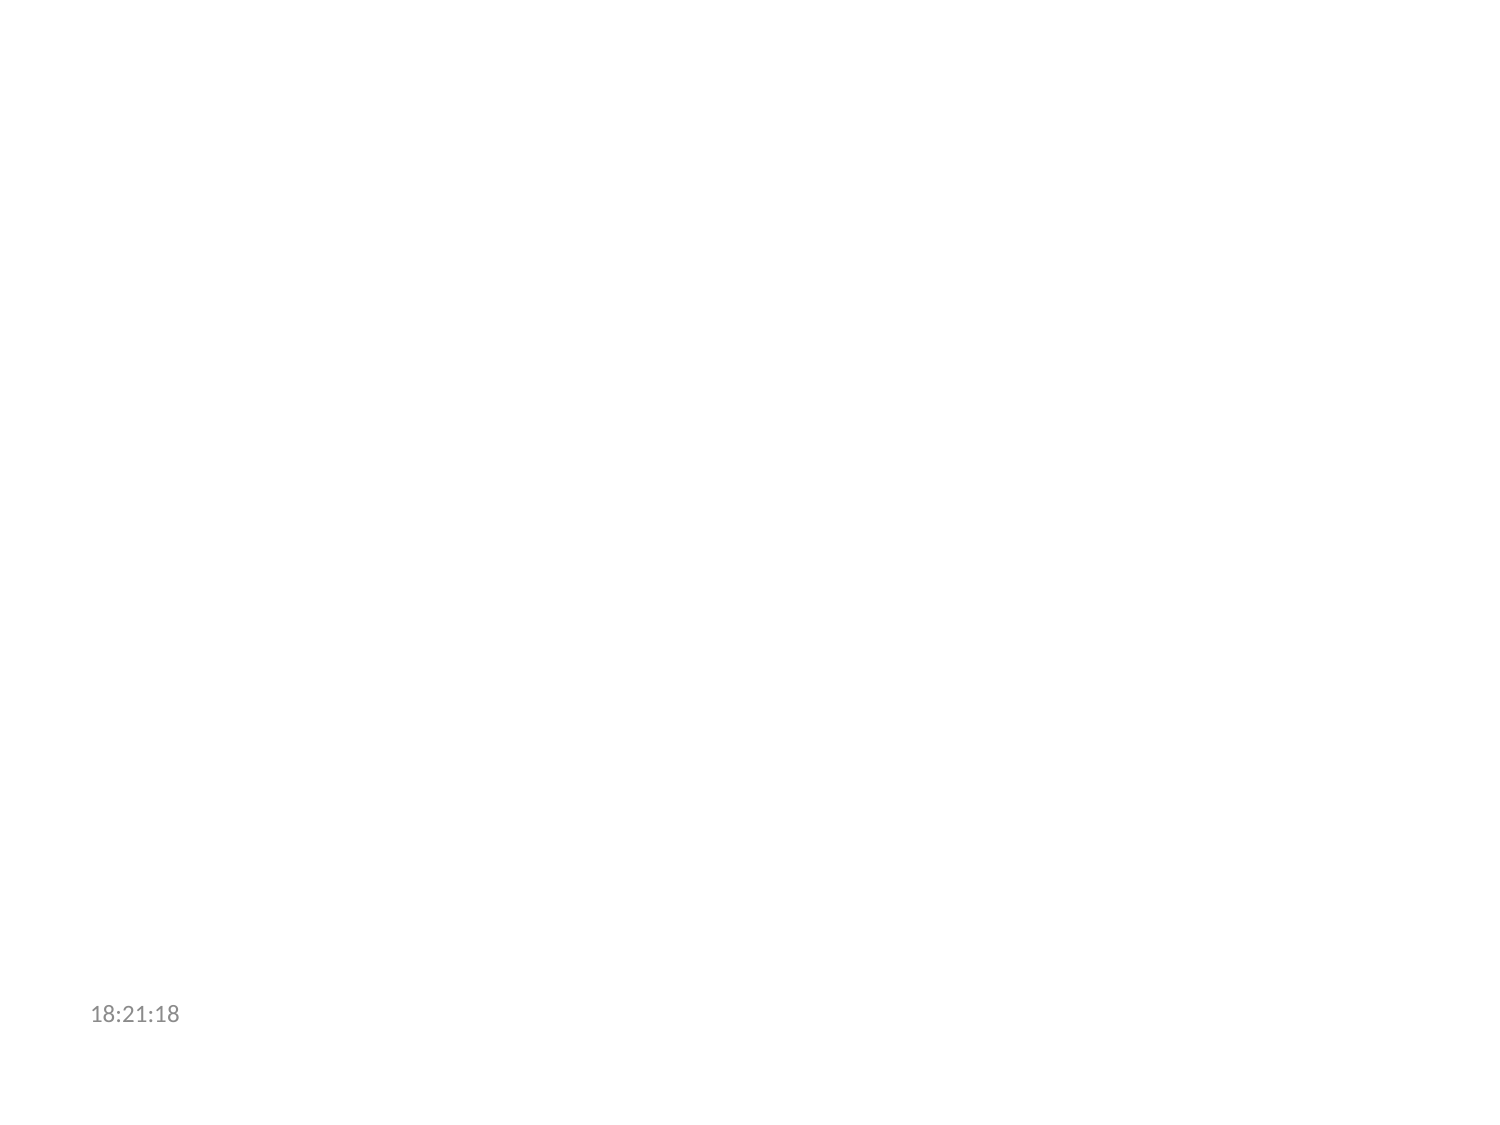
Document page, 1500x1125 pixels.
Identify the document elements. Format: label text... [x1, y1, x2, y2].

text_box 15:35:09 [75, 982, 425, 1043]
